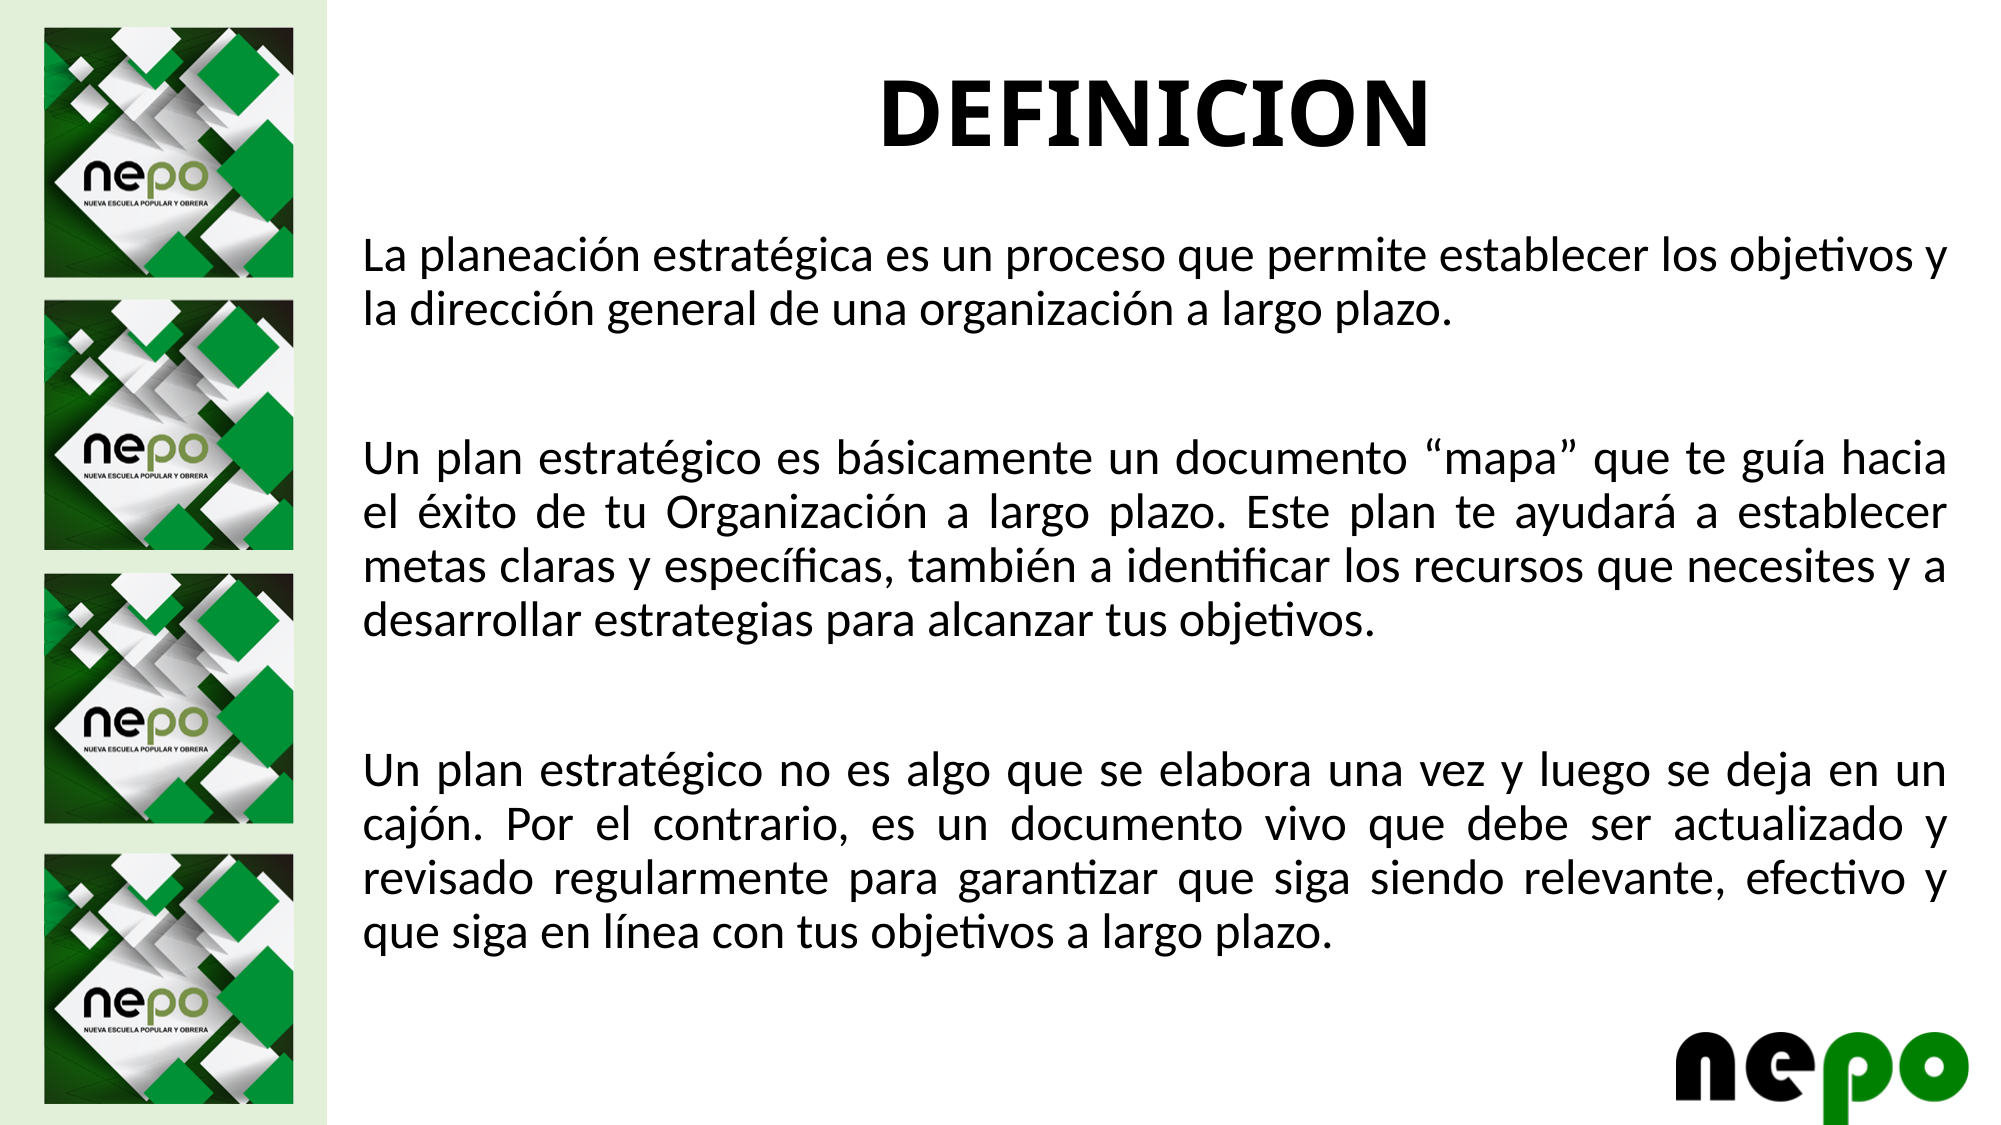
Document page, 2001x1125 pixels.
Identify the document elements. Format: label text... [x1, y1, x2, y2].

title DEFINICION [347, 59, 1964, 181]
list La planeación estratégica es un proceso que permite establecer los objetivos y la dirección general de una organización a largo plazo. Un plan estratégico es básicamente un documento “mapa” que te guía hacia el éxito de tu Organización a largo plazo. Este plan te ayudará a establecer metas claras y específicas, también a identificar los recursos que necesites y a desarrollar estrategias para alcanzar tus objetivos. Un plan estratégico no es algo que se elabora una vez y luego se deja en un cajón. Por el contrario, es un documento vivo que debe ser actualizado y revisado regularmente para garantizar que siga siendo relevante, efectivo y que siga en línea con tus objetivos a largo plazo. [347, 220, 1964, 1097]
picture [1676, 1032, 1969, 1125]
picture [0, 0, 327, 1125]
